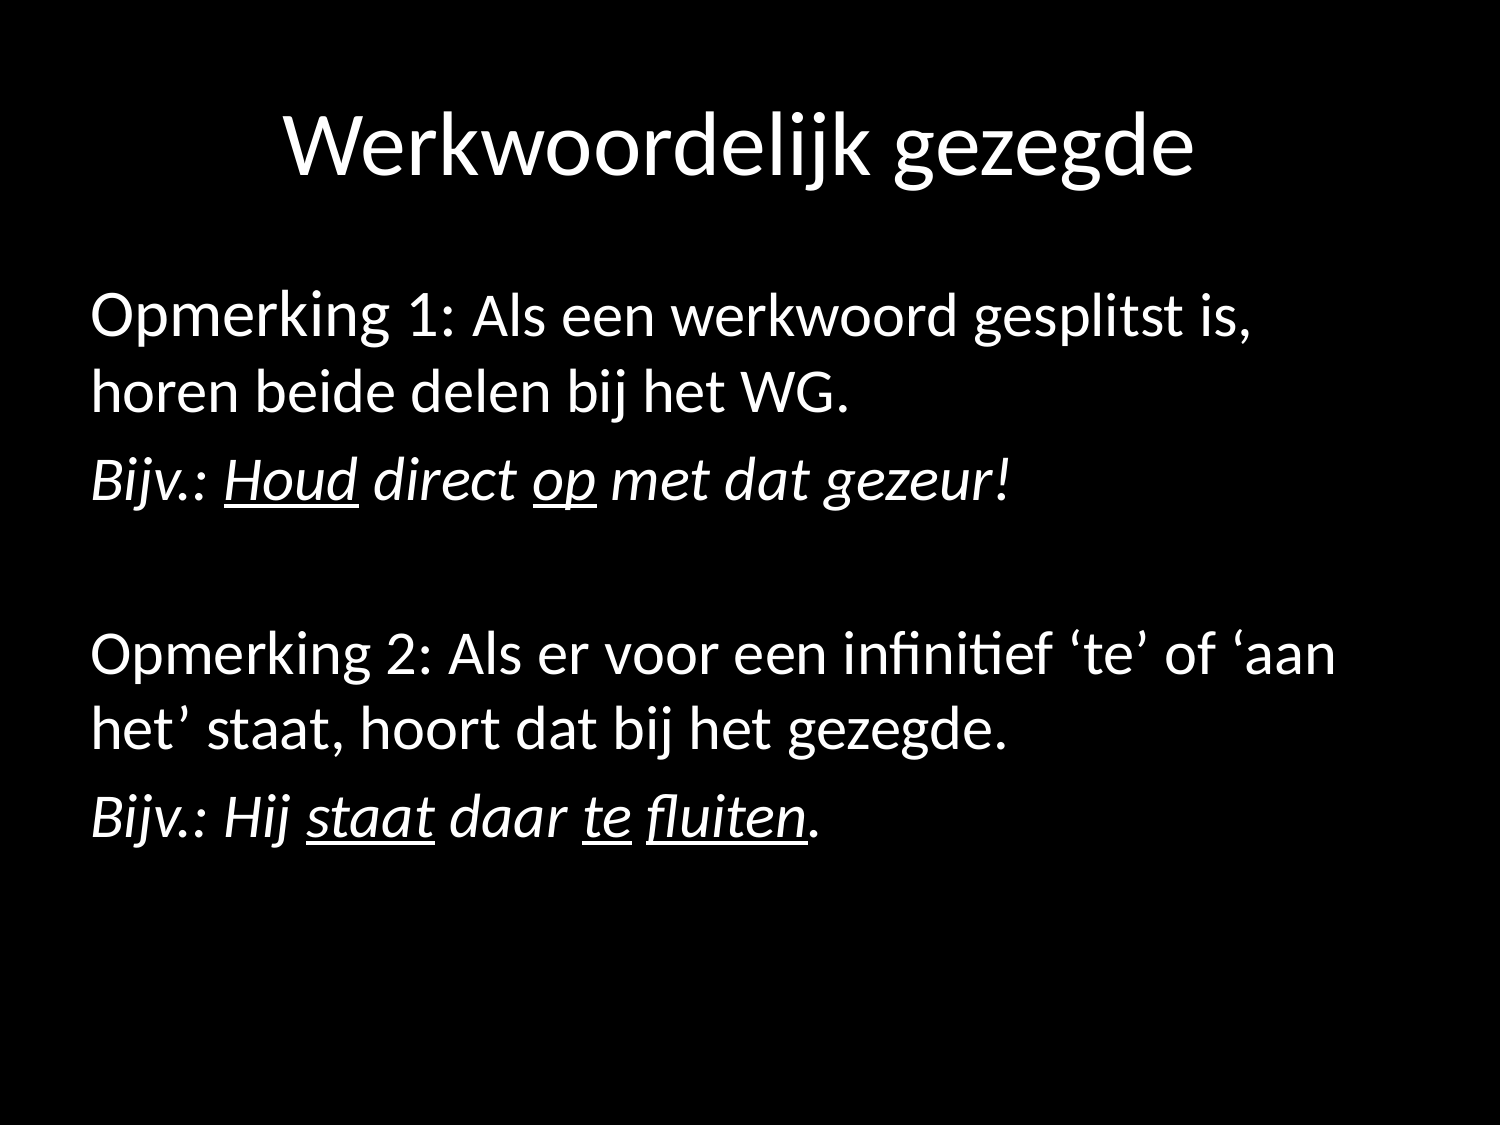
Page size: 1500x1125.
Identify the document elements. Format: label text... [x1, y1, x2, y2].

title Werkwoordelijk gezegde [75, 45, 1425, 233]
list Opmerking 1: Als een werkwoord gesplitst is, horen beide delen bij het WG. Bijv.: Houd direct op met dat gezeur! Opmerking 2: Als er voor een infinitief ‘te’ of ‘aan het’ staat, hoort dat bij het gezegde. Bijv.: Hij staat daar te fluiten. [75, 262, 1425, 1005]
